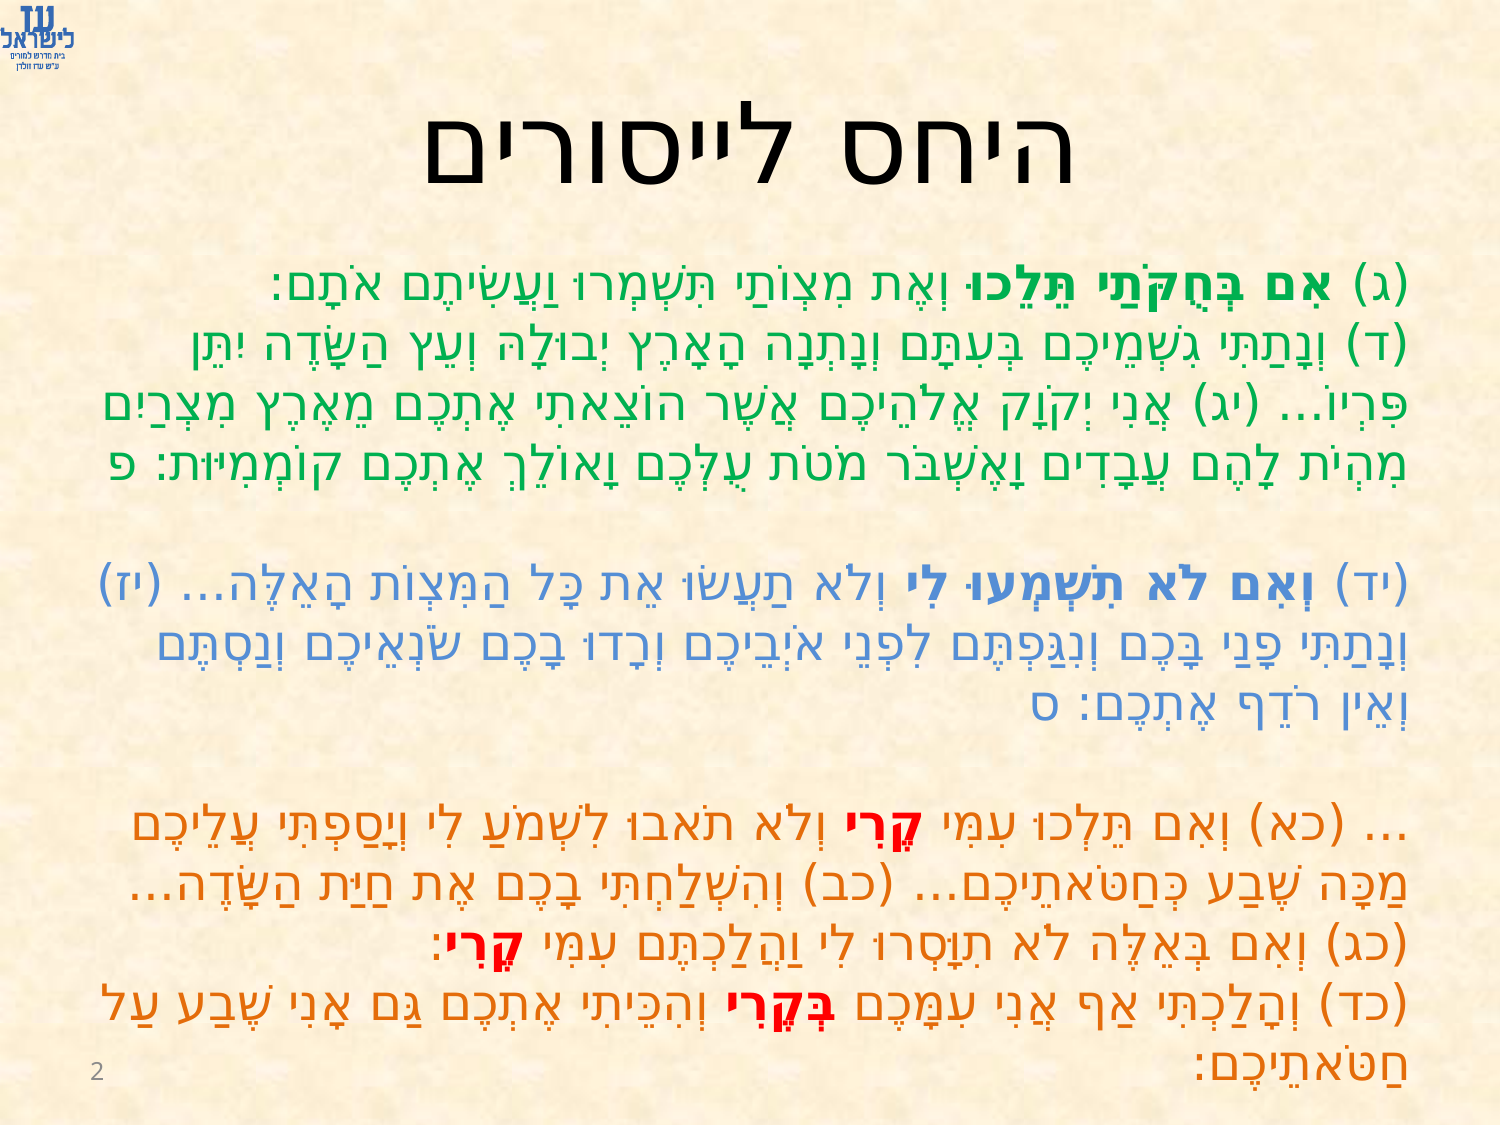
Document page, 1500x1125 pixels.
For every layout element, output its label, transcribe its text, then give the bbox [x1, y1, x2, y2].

title היחס לייסורים [75, 45, 1425, 233]
picture [0, 0, 1500, 1125]
slide_number 2 [75, 1099, 425, 1103]
text_box (ג) אִם בְּחֻקֹּתַי תֵּלֵכוּ וְאֶת מִצְוֹתַי תִּשְׁמְרוּ וַעֲשִׂיתֶם אֹתָם: (ד) וְנָתַתִּי גִשְׁמֵיכֶם בְּעִתָּם וְנָתְנָה הָאָרֶץ יְבוּלָהּ וְעֵץ הַשָּׂדֶה יִתֵּן פִּרְיוֹ... (יג) אֲנִי יְקֹוָק אֱלֹהֵיכֶם אֲשֶׁר הוֹצֵאתִי אֶתְכֶם מֵאֶרֶץ מִצְרַיִם מִהְיֹת לָהֶם עֲבָדִים וָאֶשְׁבֹּר מֹטֹת עֻלְּכֶם וָאוֹלֵךְ אֶתְכֶם קוֹמְמִיּוּת: פ (יד) וְאִם לֹא תִשְׁמְעוּ לִי וְלֹא תַעֲשׂוּ אֵת כָּל הַמִּצְוֹת הָאֵלֶּה... (יז) וְנָתַתִּי פָנַי בָּכֶם וְנִגַּפְתֶּם לִפְנֵי אֹיְבֵיכֶם וְרָדוּ בָכֶם שֹׂנְאֵיכֶם וְנַסְתֶּם וְאֵין רֹדֵף אֶתְכֶם: ס ... (כא) וְאִם תֵּלְכוּ עִמִּי קֶרִי וְלֹא תֹאבוּ לִשְׁמֹעַ לִי וְיָסַפְתִּי עֲלֵיכֶם מַכָּה שֶׁבַע כְּחַטֹּאתֵיכֶם... (כב) וְהִשְׁלַחְתִּי בָכֶם אֶת חַיַּת הַשָּׂדֶה... (כג) וְאִם בְּאֵלֶּה לֹא תִוָּסְרוּ לִי וַהֲלַכְתֶּם עִמִּי קֶרִי: (כד) וְהָלַכְתִּי אַף אֲנִי עִמָּכֶם בְּקֶרִי וְהִכֵּיתִי אֶתְכֶם גַּם אָנִי שֶׁבַע עַל חַטֹּאתֵיכֶם: [67, 243, 1426, 1099]
